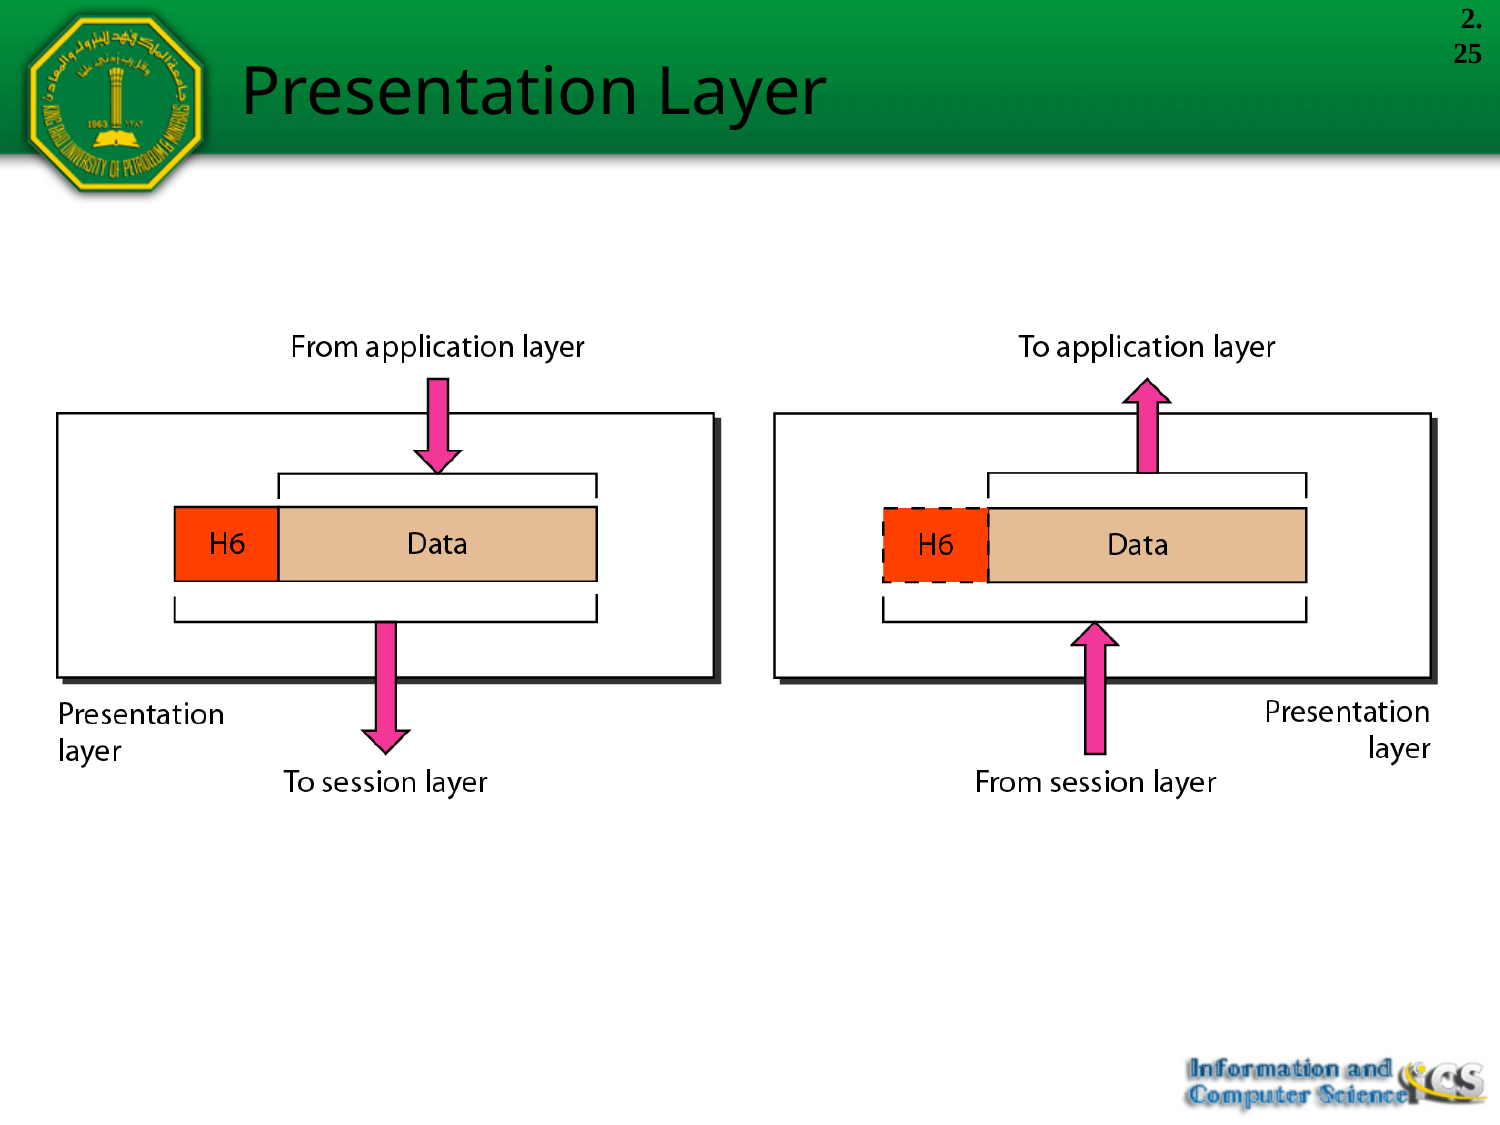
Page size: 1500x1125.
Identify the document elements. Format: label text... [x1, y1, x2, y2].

picture [0, 0, 1500, 1125]
slide_number 2.25 [1425, 4, 1498, 65]
title Presentation Layer [225, 24, 1475, 150]
